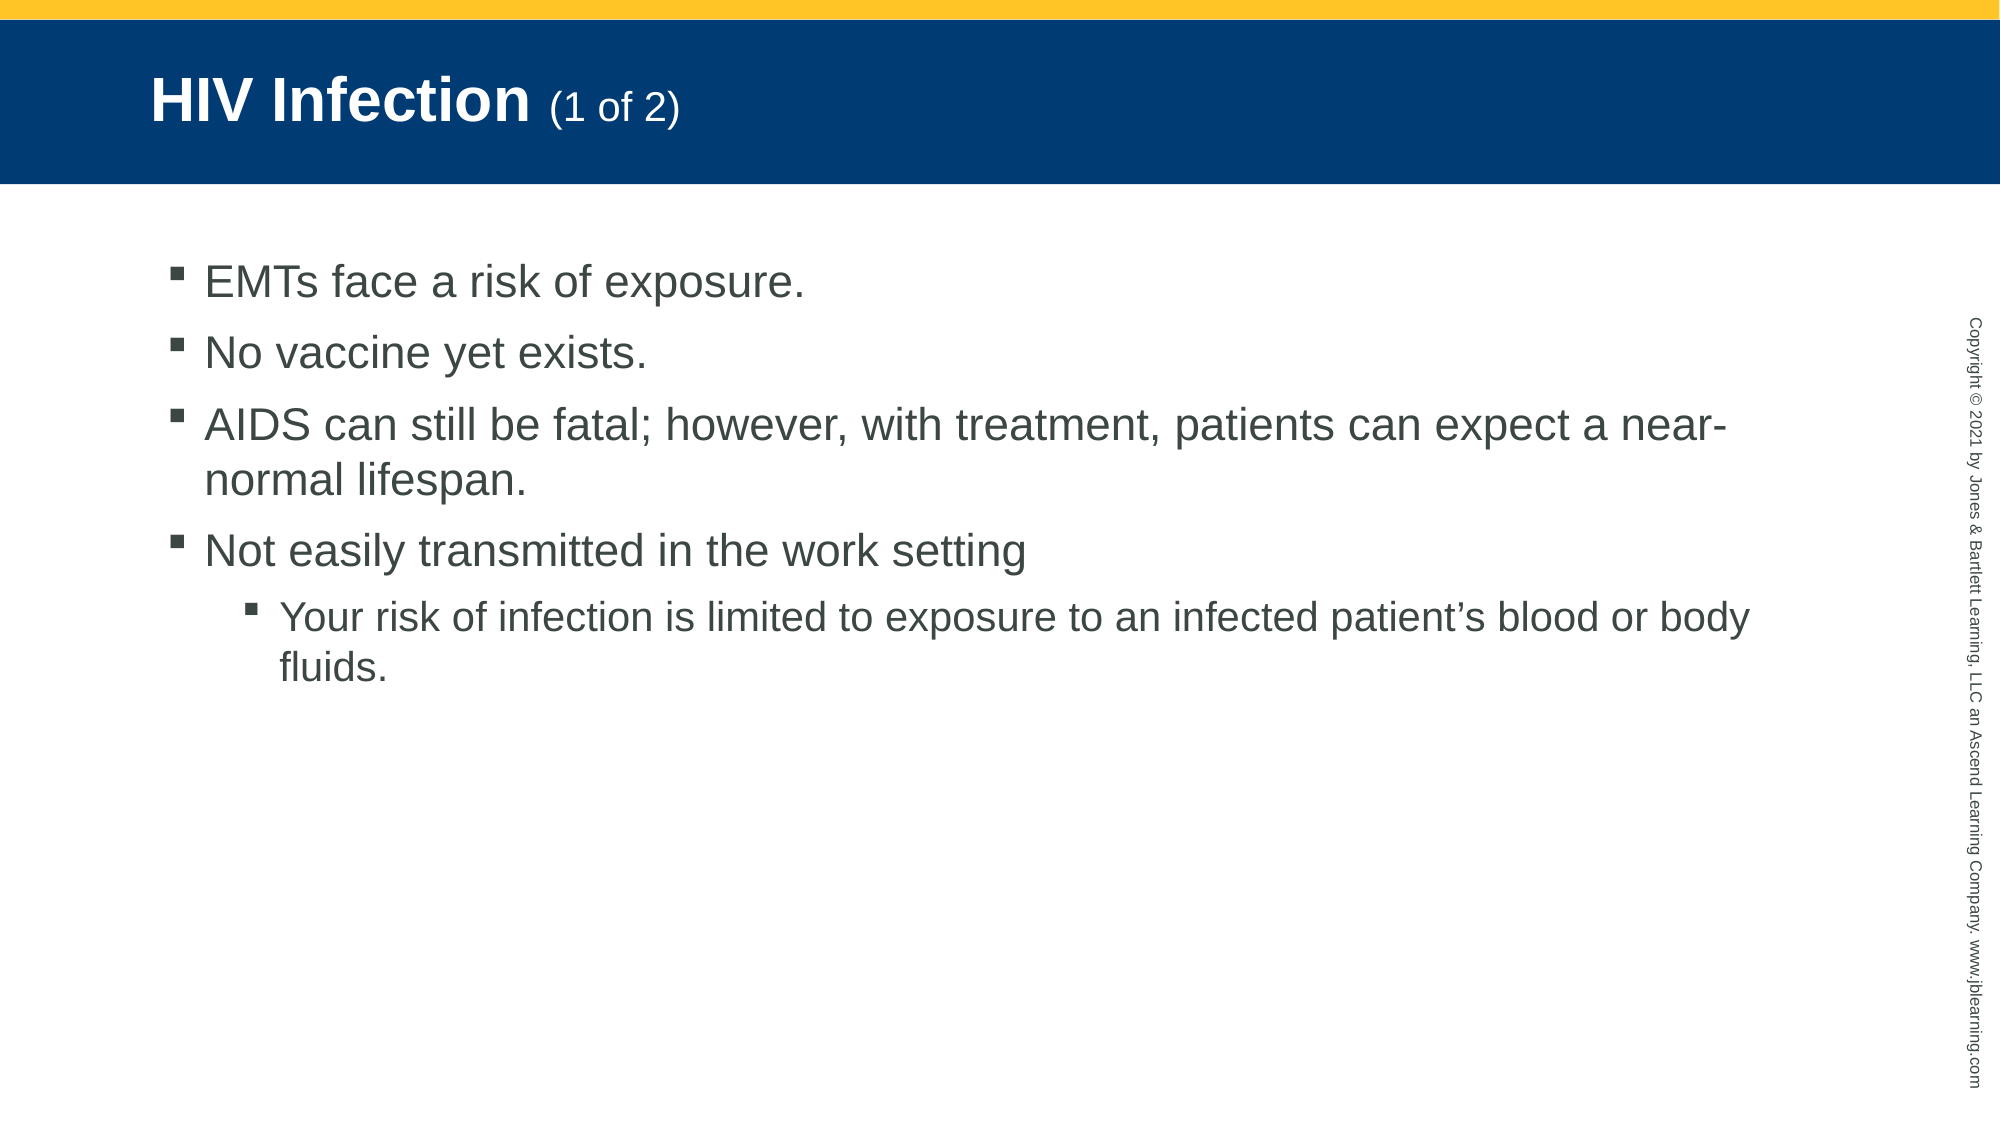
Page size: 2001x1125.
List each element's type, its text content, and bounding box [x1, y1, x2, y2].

list EMTs face a risk of exposure. No vaccine yet exists. AIDS can still be fatal; however, with treatment, patients can expect a near-normal lifespan. Not easily transmitted in the work setting Your risk of infection is limited to exposure to an infected patient’s blood or body fluids. [151, 244, 1840, 1016]
title HIV Infection (1 of 2) [0, 19, 2000, 185]
